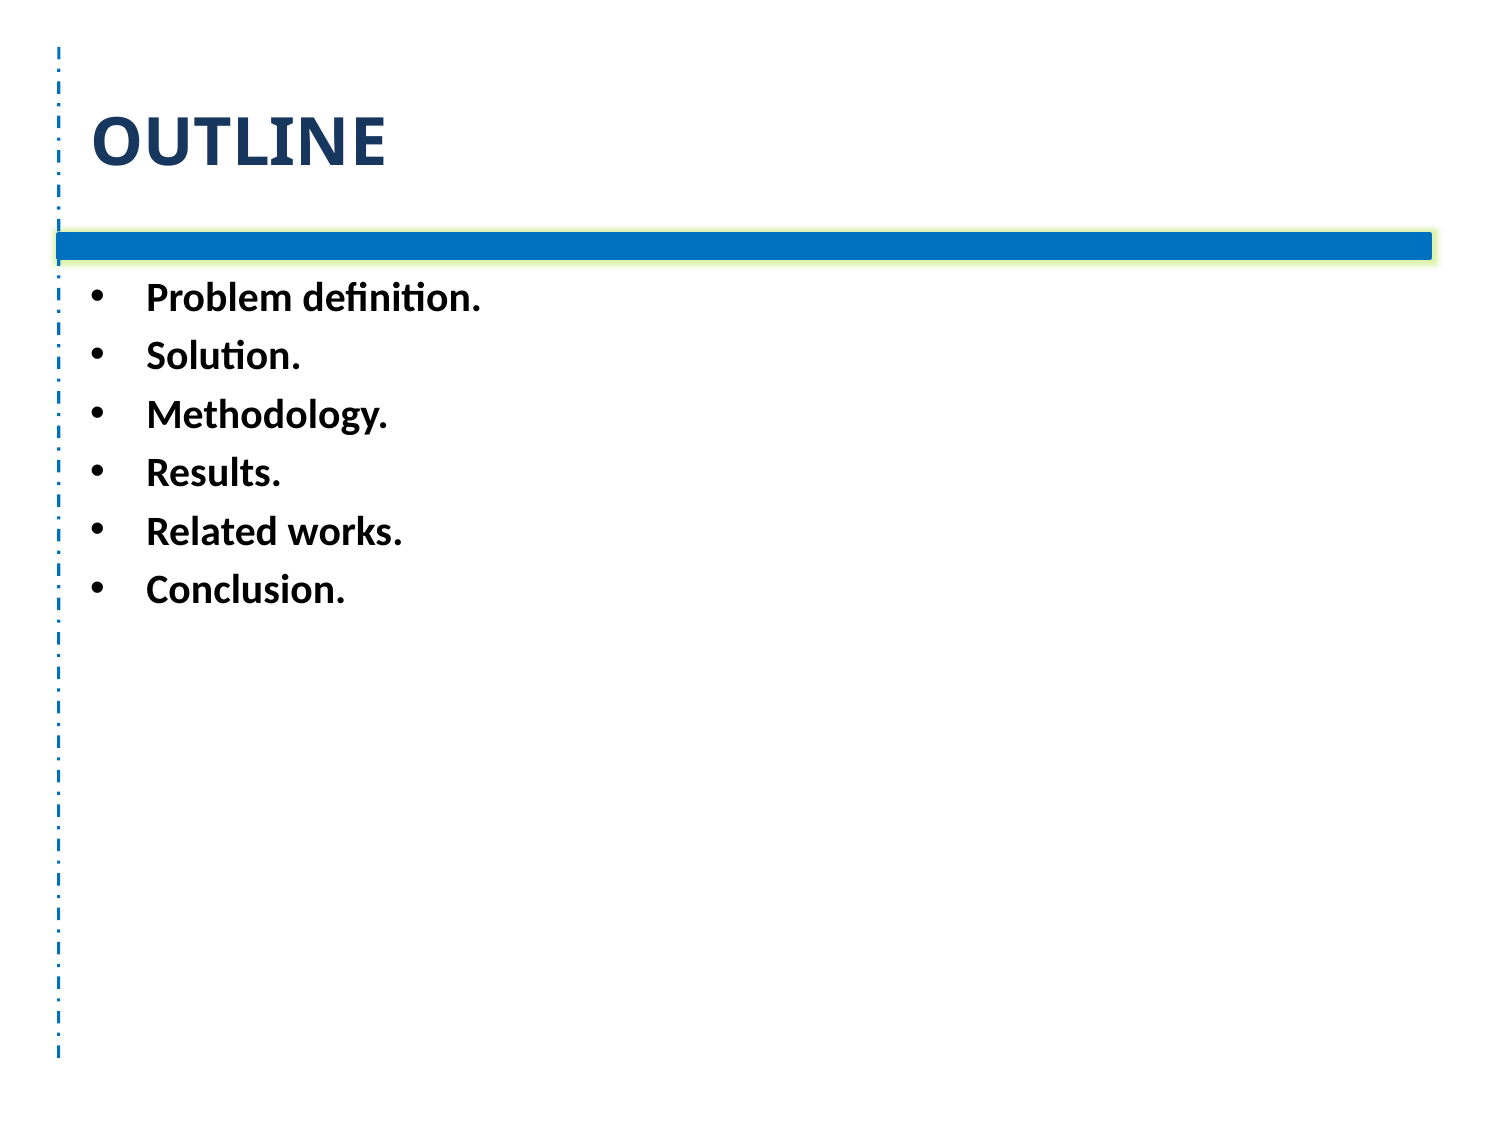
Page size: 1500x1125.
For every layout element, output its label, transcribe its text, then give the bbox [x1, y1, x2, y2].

title OUTLINE [75, 45, 1425, 226]
list Problem definition. Solution. Methodology. Results. Related works. Conclusion. [75, 269, 1425, 1005]
text_box [56, 232, 1432, 260]
